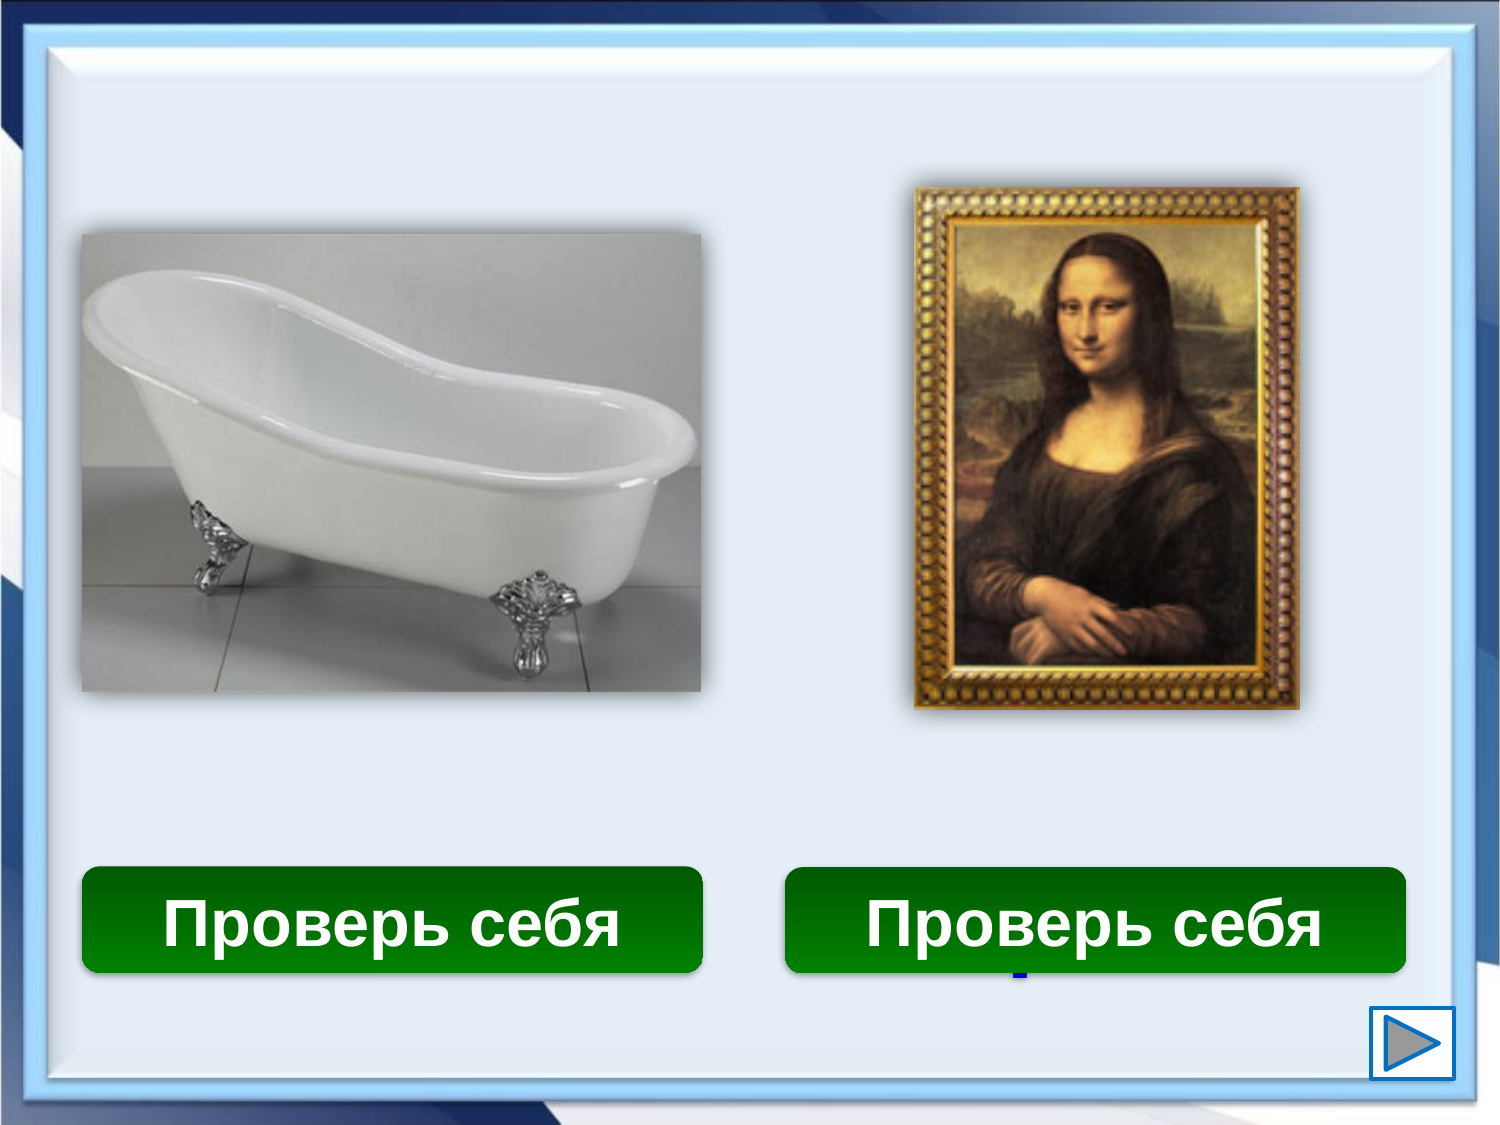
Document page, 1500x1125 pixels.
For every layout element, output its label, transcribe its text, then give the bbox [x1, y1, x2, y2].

text_box Проверь себя [783, 865, 1409, 976]
text_box Проверь себя [79, 864, 706, 975]
text_box [1369, 1006, 1456, 1081]
picture [0, 0, 1500, 1125]
